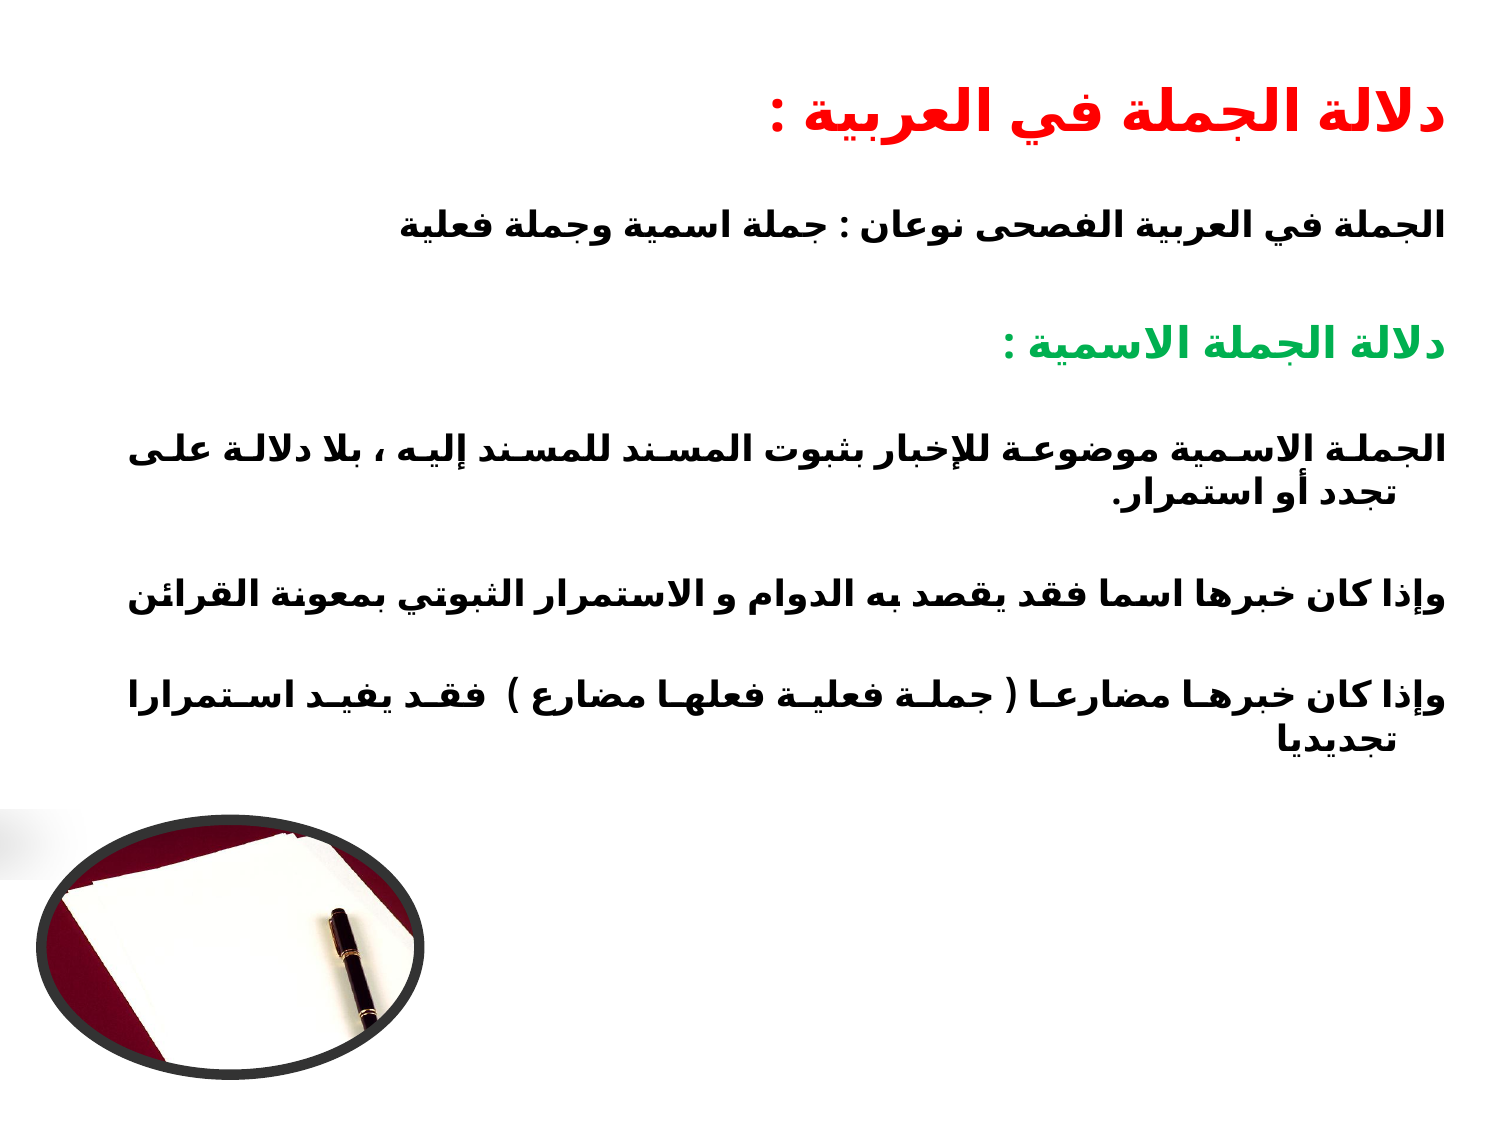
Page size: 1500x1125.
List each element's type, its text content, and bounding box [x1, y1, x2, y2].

list دلالة الجملة في العربية : الجملة في العربية الفصحى نوعان : جملة اسمية وجملة فعلية دلالة الجملة الاسمية : الجملة الاسمية موضوعة للإخبار بثبوت المسند للمسند إليه ، بلا دلالة على تجدد أو استمرار. وإذا كان خبرها اسما فقد يقصد به الدوام و الاستمرار الثبوتي بمعونة القرائن وإذا كان خبرها مضارعا ( جملة فعلية فعلها مضارع ) فقد يفيد استمرارا تجديديا [112, 66, 1463, 809]
picture [41, 819, 420, 1075]
